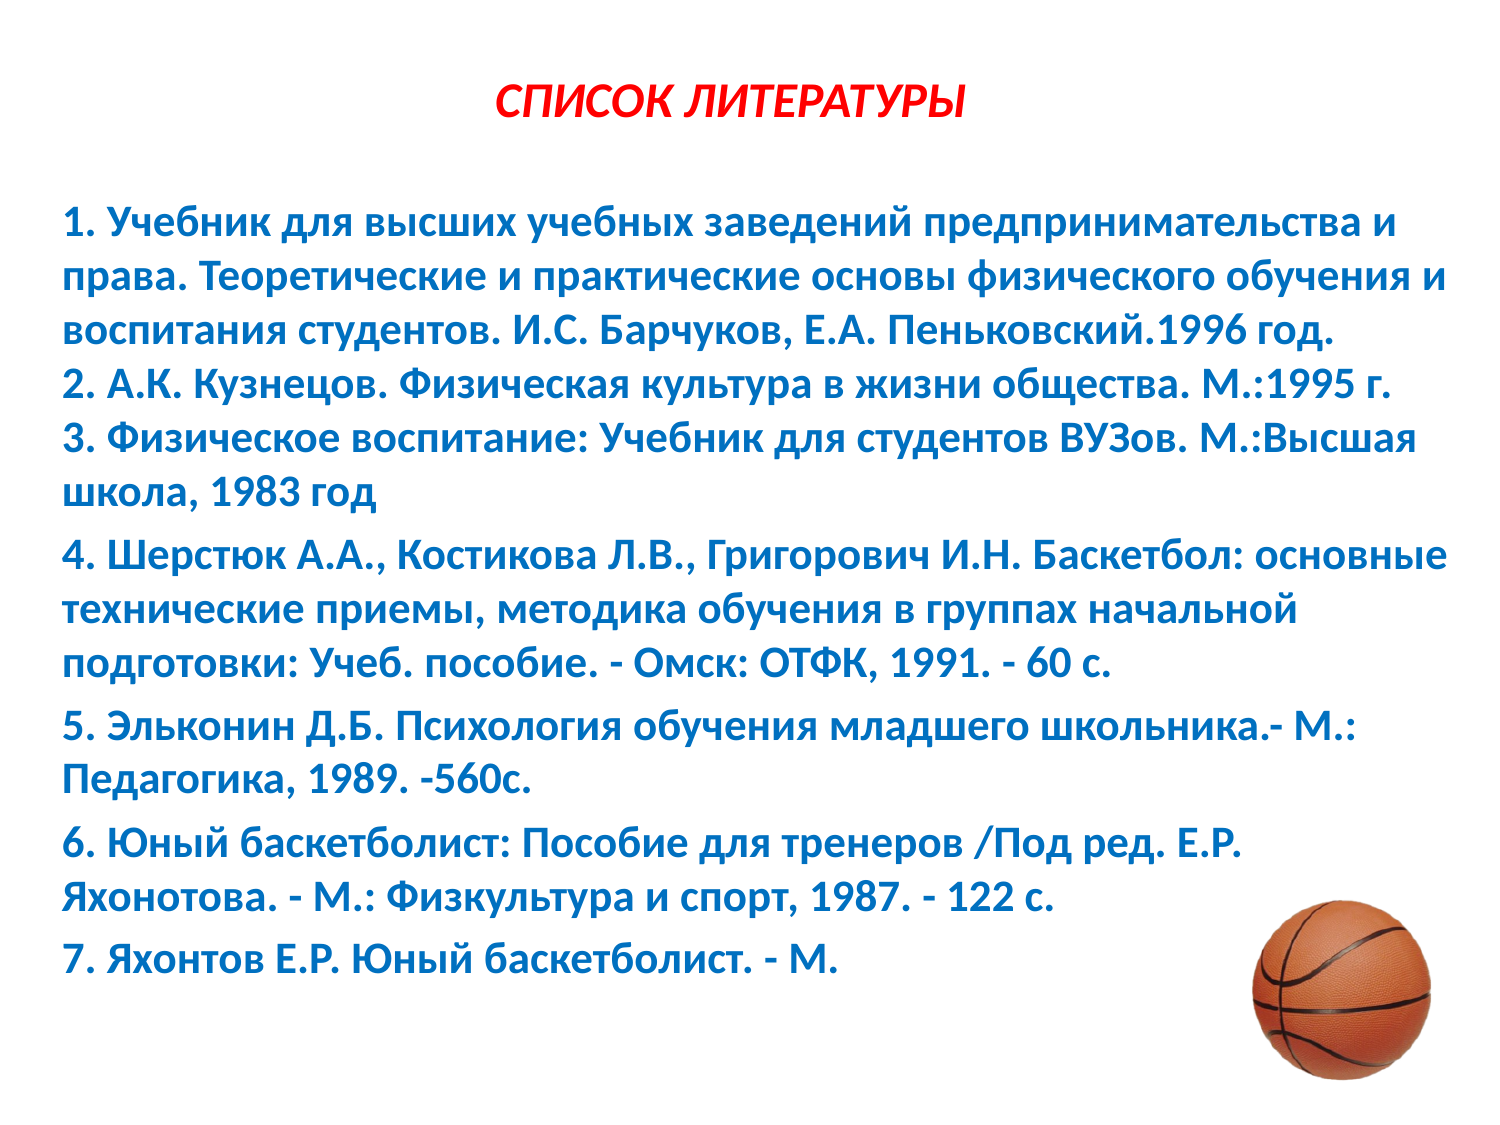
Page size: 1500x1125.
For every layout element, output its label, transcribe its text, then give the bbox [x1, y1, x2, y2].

picture [1241, 890, 1442, 1091]
list 1. Учебник для высших учебных заведений предпринимательства и права. Теоретические и практические основы физического обучения и воспитания студентов. И.С. Барчуков, Е.А. Пеньковский.1996 год. 2. А.К. Кузнецов. Физическая культура в жизни общества. М.:1995 г. 3. Физическое воспитание: Учебник для студентов ВУЗов. М.:Высшая школа, 1983 год 4. Шерстюк А.А., Костикова Л.В., Григорович И.Н. Баскетбол: основные технические приемы, методика обучения в группах начальной подготовки: Учеб. пособие. - Омск: ОТФК, 1991. - 60 с. 5. Эльконин Д.Б. Психология обучения младшего школьника.- М.: Педагогика, 1989. -560с. 6. Юный баскетболист: Пособие для тренеров /Под ред. Е.Р. Яхонотова. - М.: Физкультура и спорт, 1987. - 122 с. 7. Яхонтов Е.Р. Юный баскетболист. - М. [46, 152, 1465, 1043]
title Список литературы [93, 0, 1369, 152]
